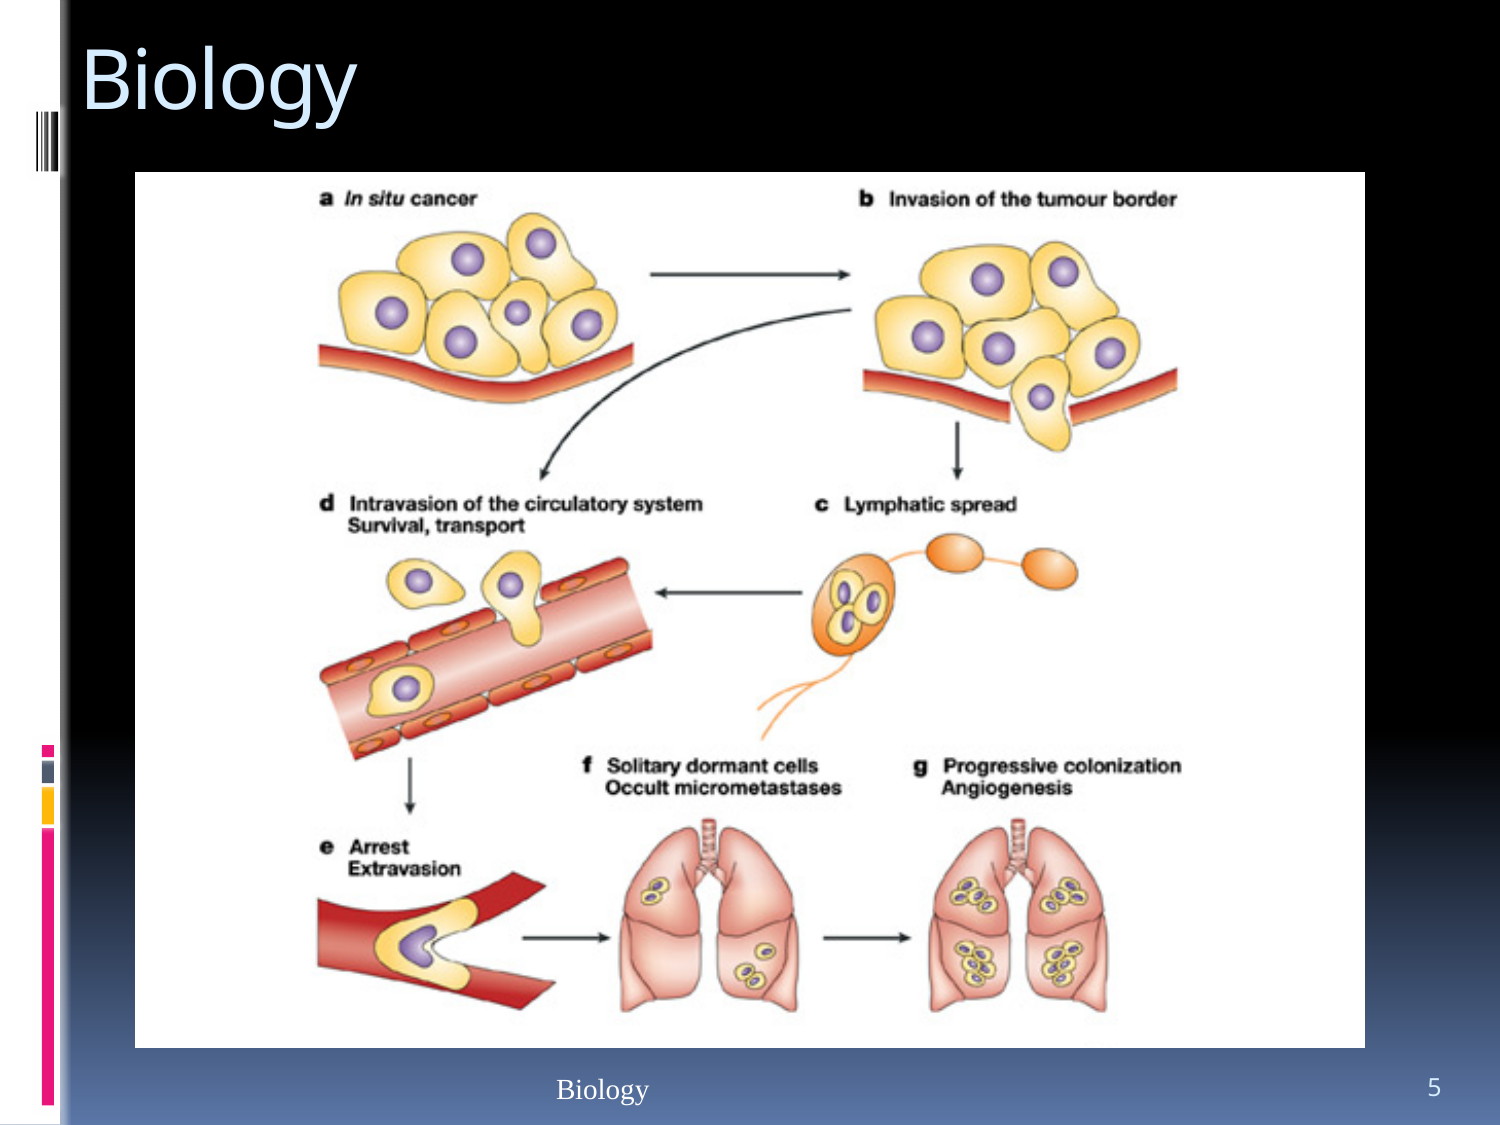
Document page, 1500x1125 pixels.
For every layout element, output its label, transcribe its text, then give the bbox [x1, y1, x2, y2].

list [135, 172, 1365, 1049]
slide_number 5 [1412, 1052, 1488, 1113]
title Biology [64, 19, 1294, 173]
footer Biology [150, 1057, 1063, 1113]
